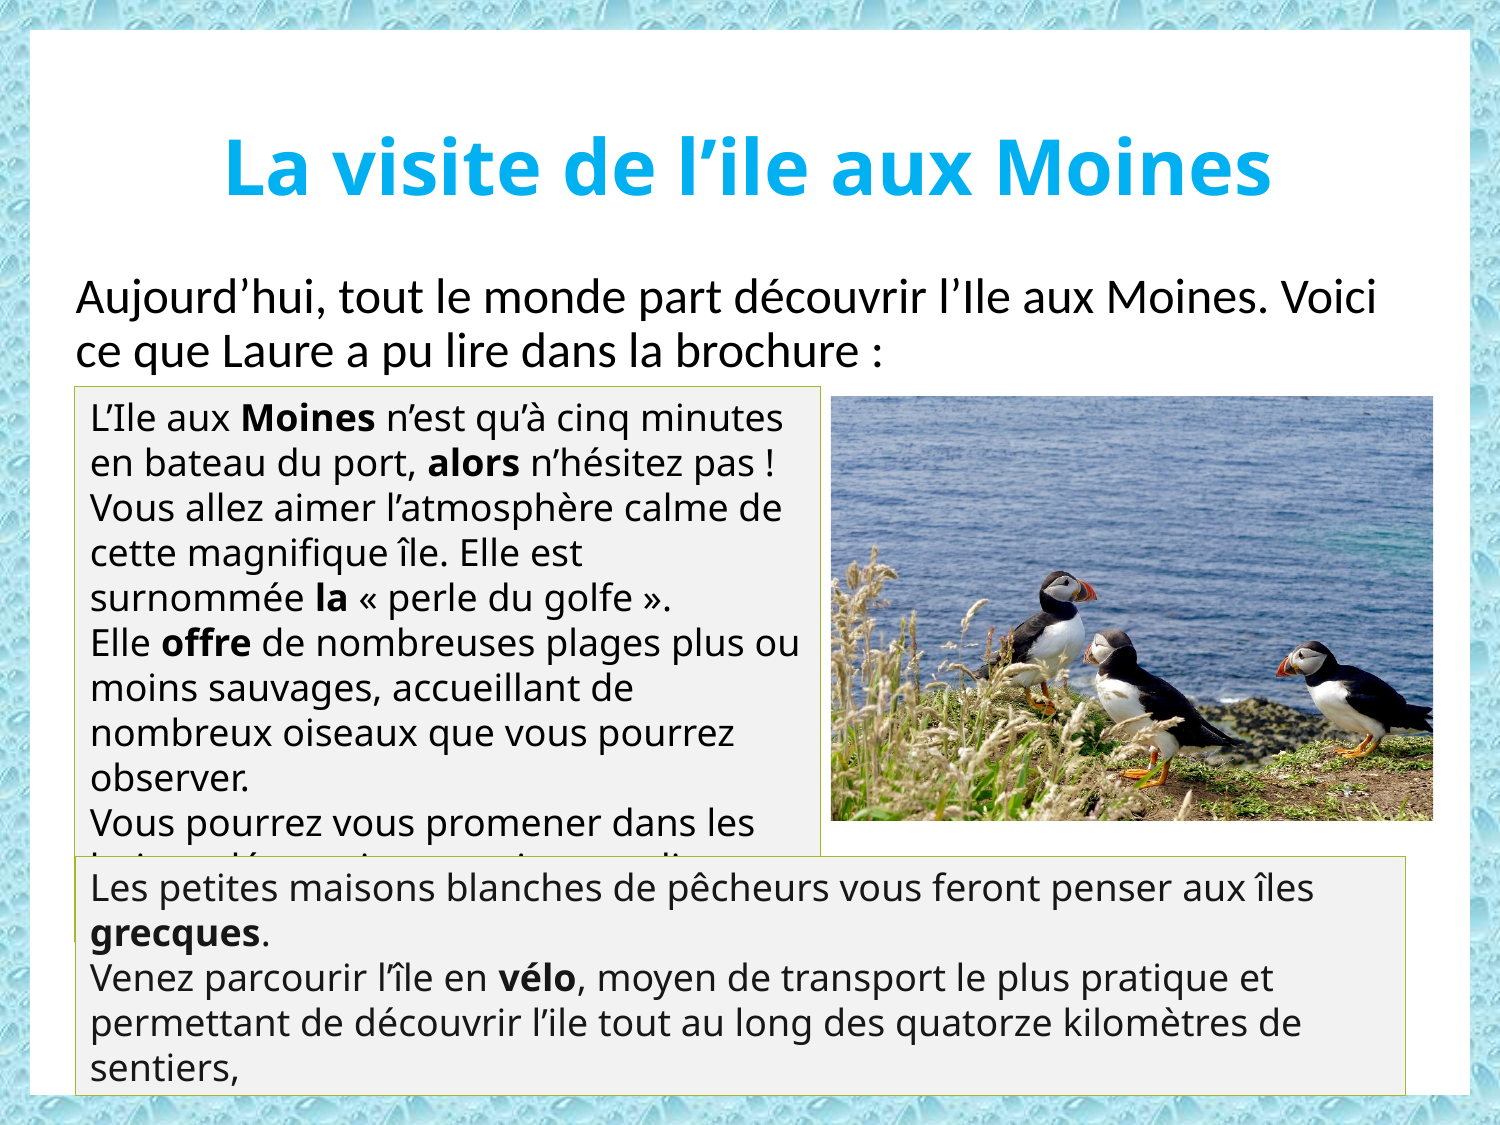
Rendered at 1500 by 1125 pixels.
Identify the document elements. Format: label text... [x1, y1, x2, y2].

list Aujourd’hui, tout le monde part découvrir l’Ile aux Moines. Voici ce que Laure a pu lire dans la brochure : [53, 262, 1447, 1080]
picture [0, 0, 1500, 1125]
text_box L’Ile aux Moines n’est qu’à cinq minutes en bateau du port, alors n’hésitez pas ! Vous allez aimer l’atmosphère calme de cette magnifique île. Elle est surnommée la « perle du golfe ». Elle offre de nombreuses plages plus ou moins sauvages, accueillant de nombreux oiseaux que vous pourrez observer. Vous pourrez vous promener dans les bois et découvrir un ancien moulin. [74, 386, 821, 942]
text_box Les petites maisons blanches de pêcheurs vous feront penser aux îles grecques. Venez parcourir l’île en vélo, moyen de transport le plus pratique et permettant de découvrir l’ile tout au long des quatorze kilomètres de sentiers, [75, 856, 1406, 1096]
title La visite de l’ile aux Moines [140, 99, 1356, 220]
